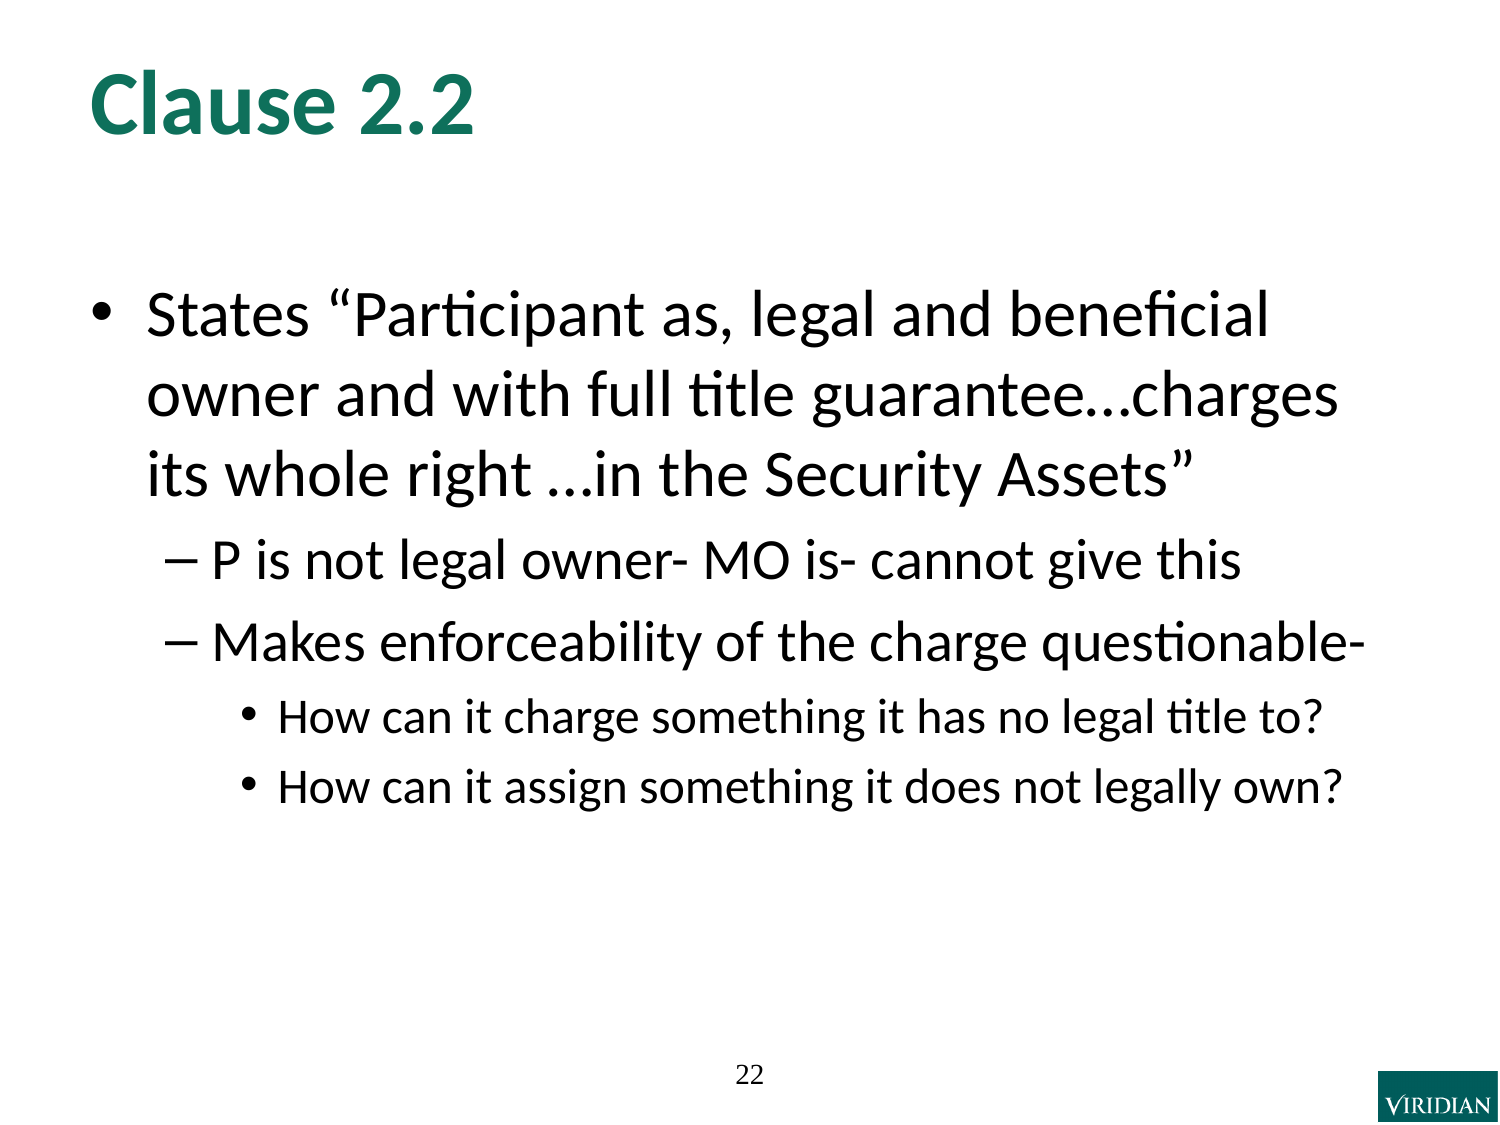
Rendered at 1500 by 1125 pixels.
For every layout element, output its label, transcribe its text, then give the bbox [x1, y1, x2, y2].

title Clause 2.2 [75, 3, 1425, 192]
picture [1375, 1068, 1500, 1125]
list States “Participant as, legal and beneficial owner and with full title guarantee…charges its whole right …in the Security Assets” P is not legal owner- MO is- cannot give this Makes enforceability of the charge questionable- How can it charge something it has no legal title to? How can it assign something it does not legally own? [75, 262, 1425, 1005]
footer 22 [512, 1042, 988, 1103]
